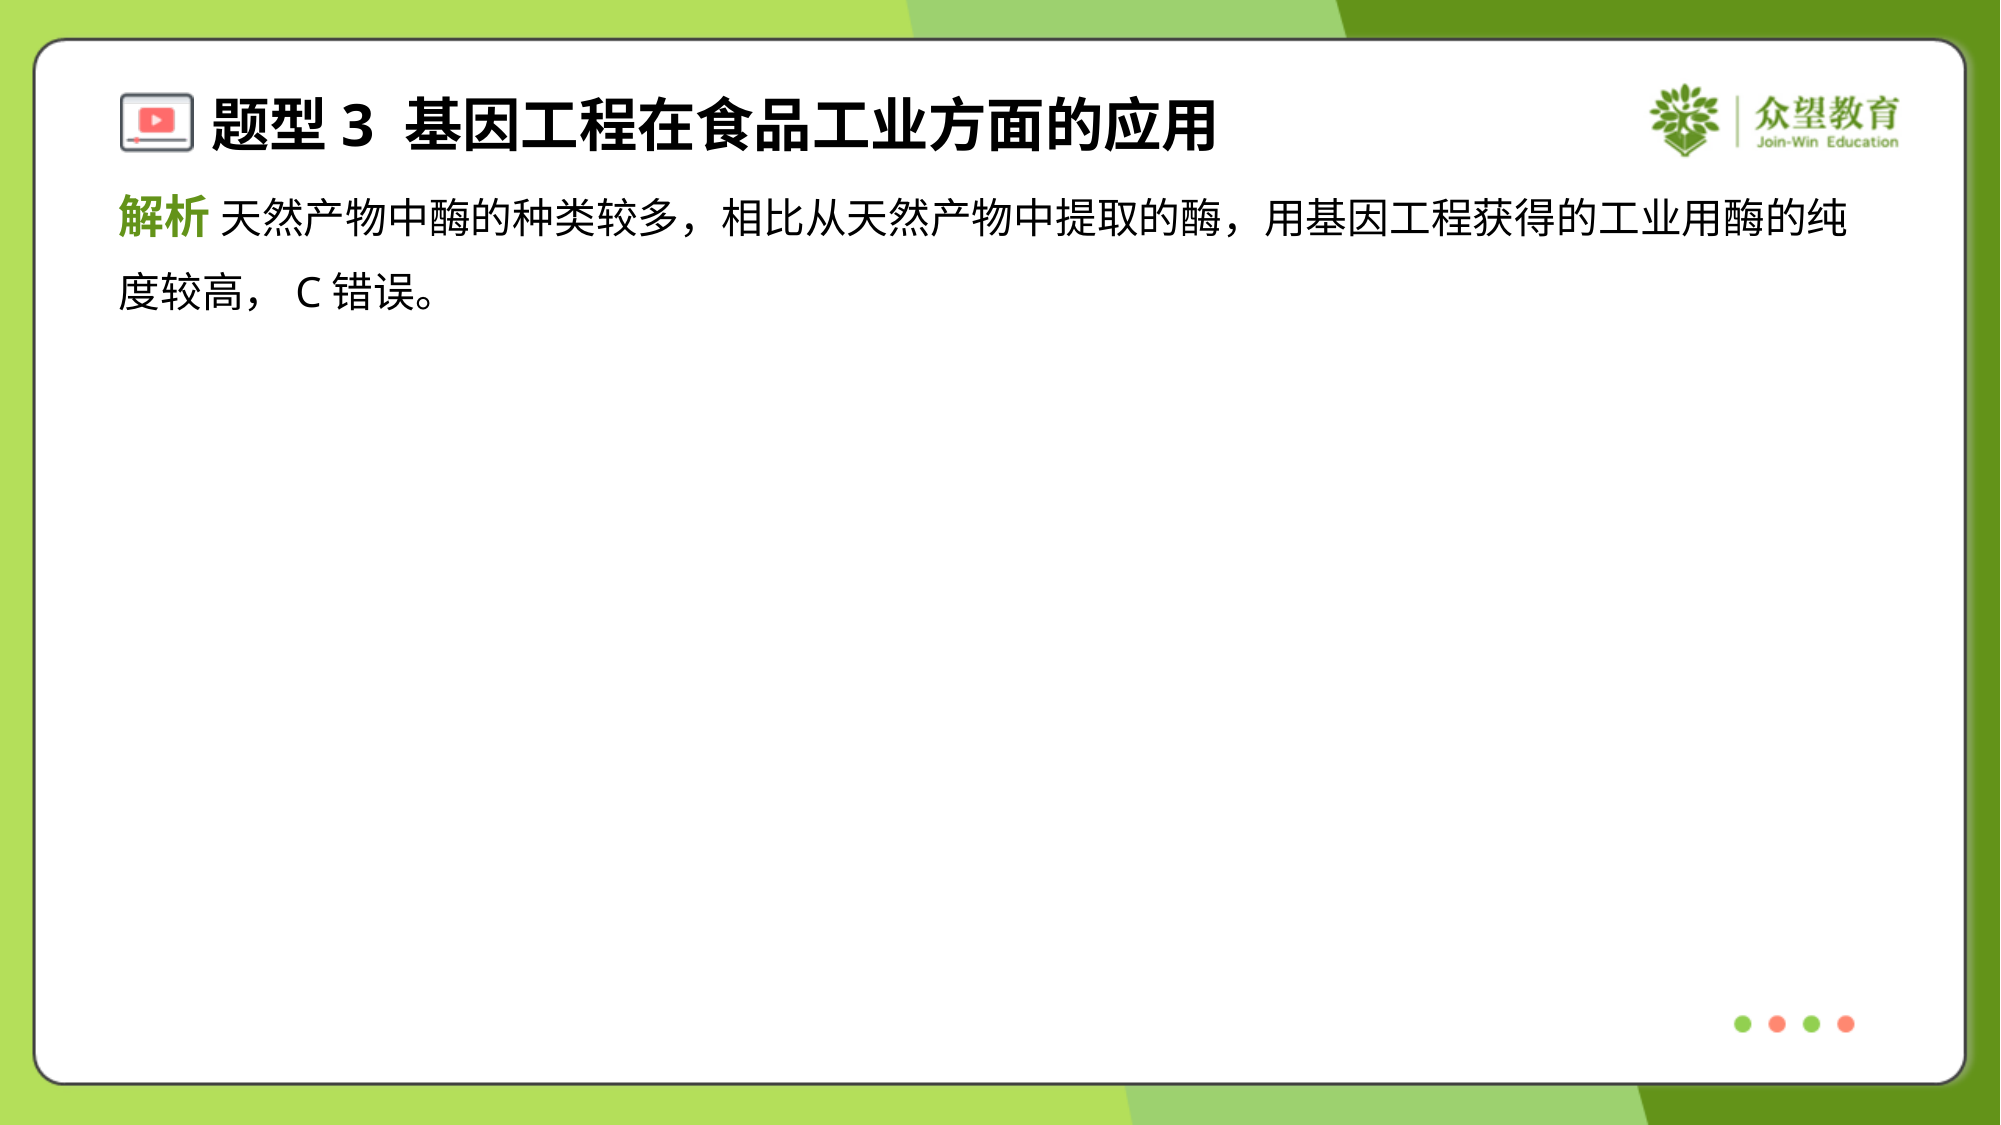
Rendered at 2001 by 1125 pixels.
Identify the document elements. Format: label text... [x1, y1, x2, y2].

picture [0, 0, 2000, 1125]
text_box 解析 天然产物中酶的种类较多，相比从天然产物中提取的酶，用基因工程获得的工业用酶的纯 度较高，C错误。 [118, 159, 1883, 309]
